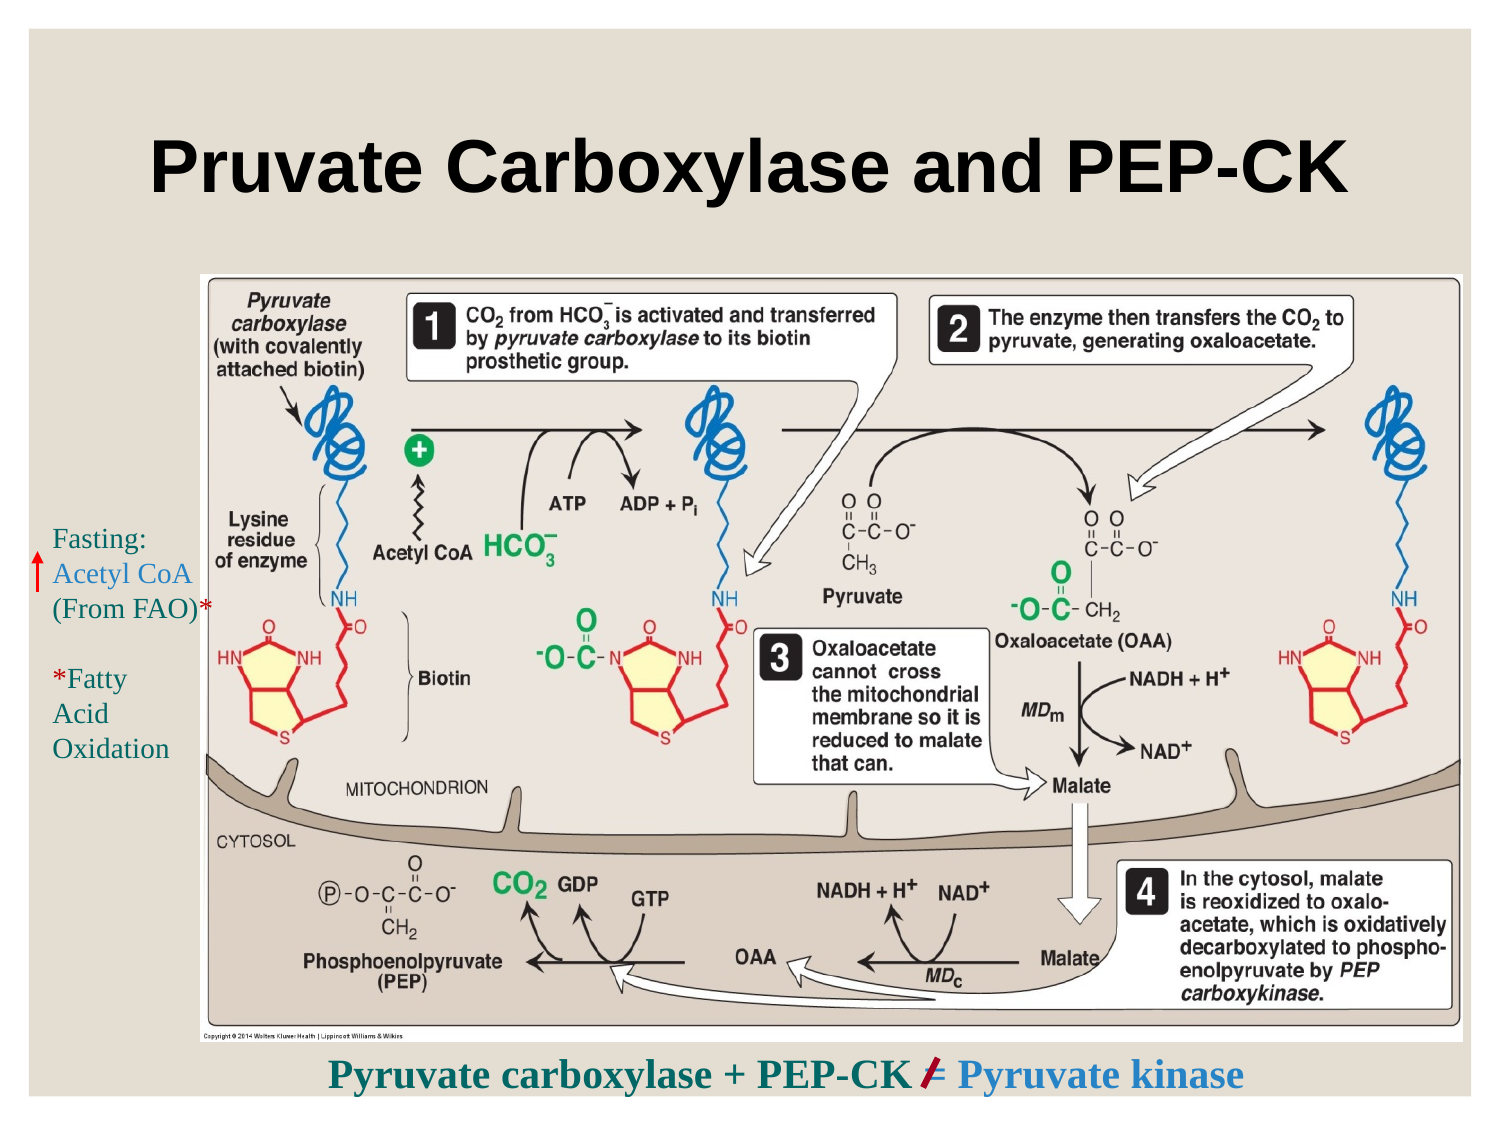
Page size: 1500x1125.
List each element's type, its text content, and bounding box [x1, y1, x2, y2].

title Pruvate Carboxylase and PEP-CK [0, 87, 1500, 250]
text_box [310, 1049, 1263, 1106]
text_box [37, 512, 238, 775]
picture [199, 274, 1463, 1042]
